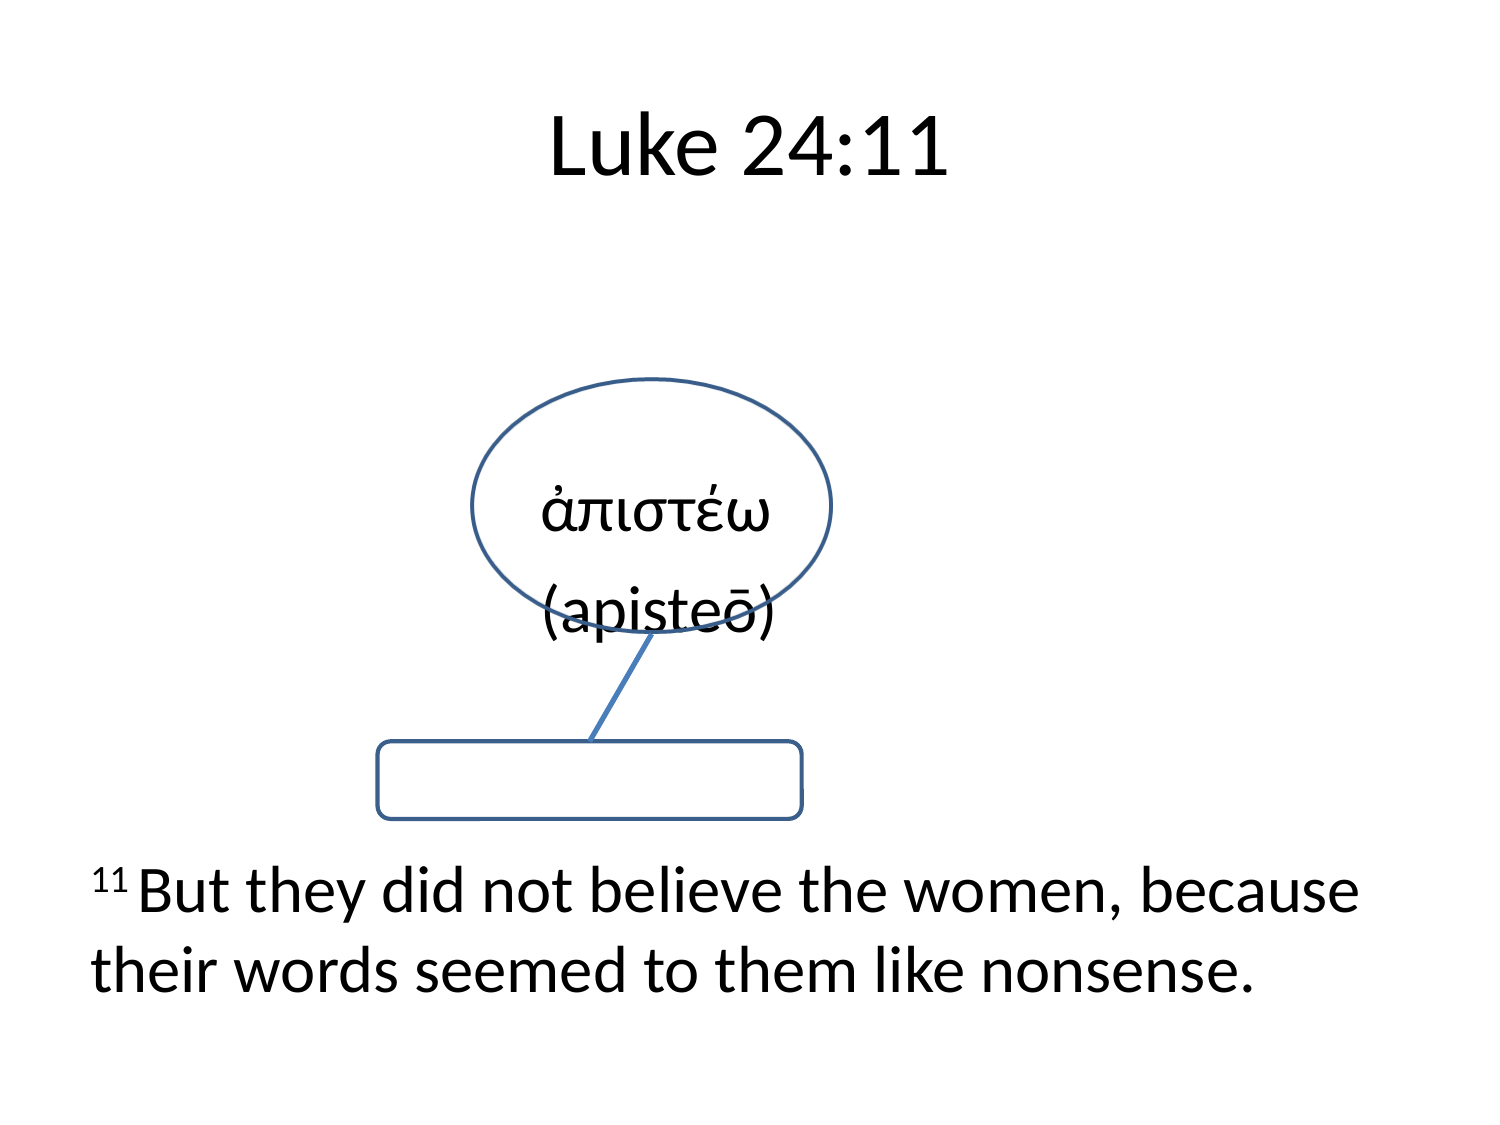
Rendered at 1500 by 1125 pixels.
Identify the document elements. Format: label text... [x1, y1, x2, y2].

title Luke 24:11 [75, 45, 1425, 233]
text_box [589, 633, 652, 742]
list ἀπιστέω (apisteō) 11 But they did not believe the women, because their words seemed to them like nonsense. [75, 262, 1425, 1005]
text_box [375, 739, 804, 822]
picture [470, 377, 833, 635]
